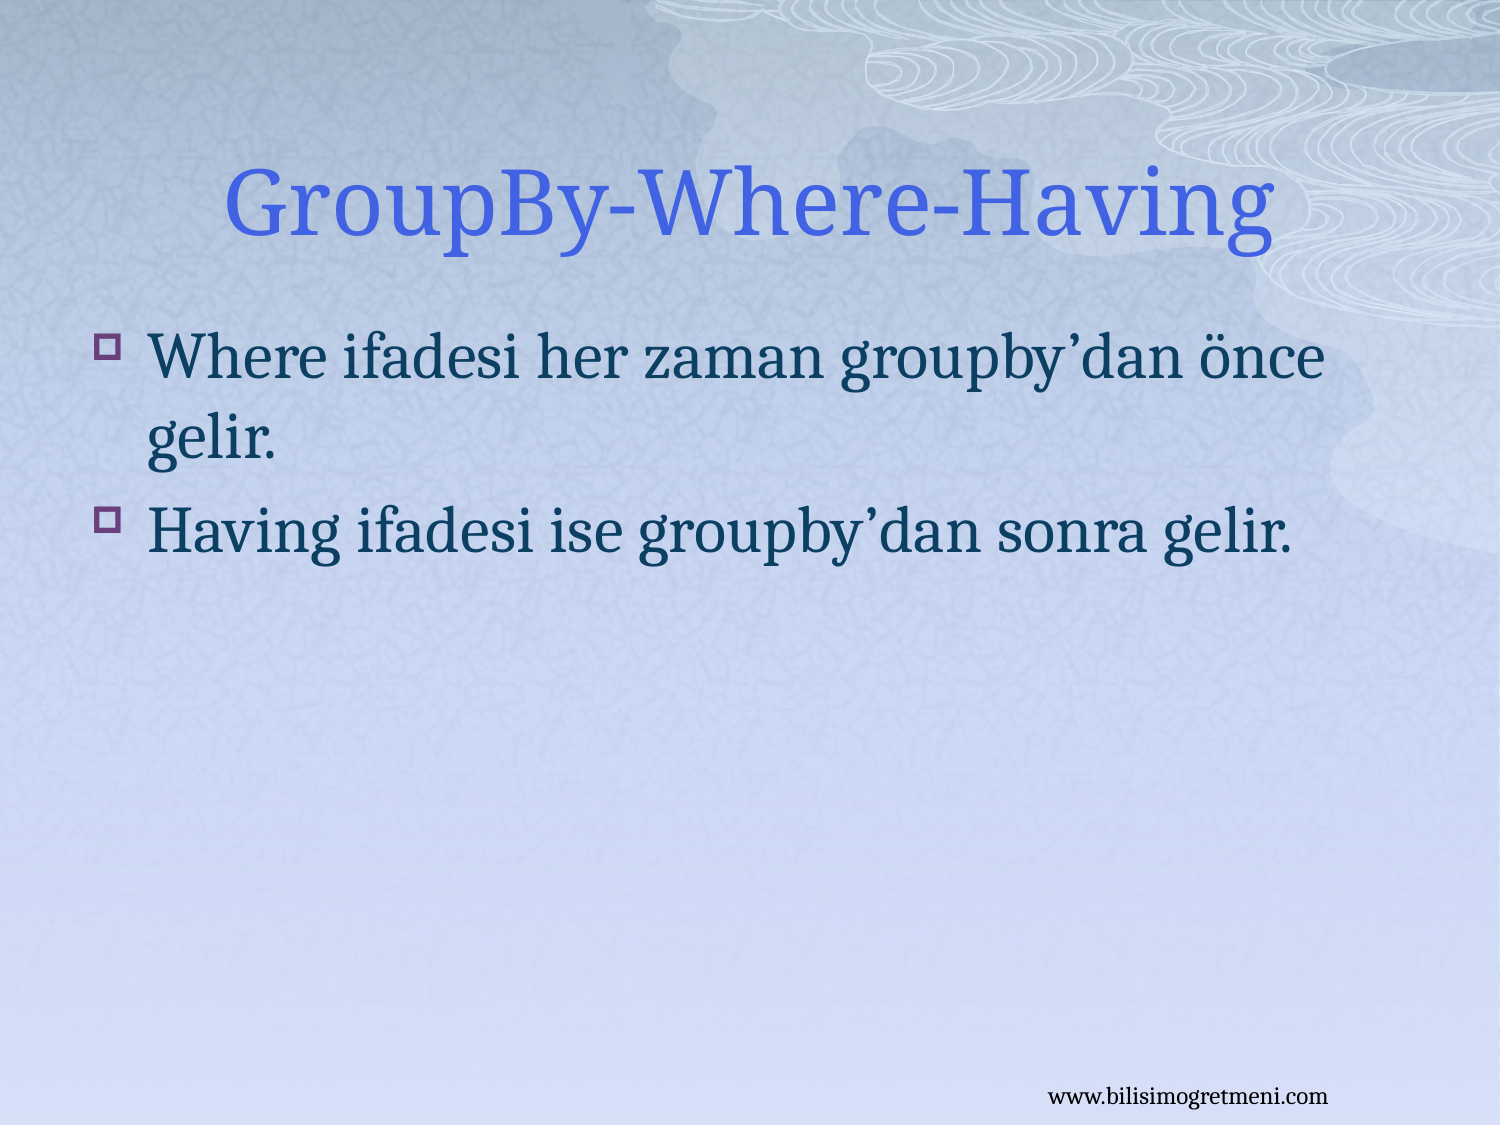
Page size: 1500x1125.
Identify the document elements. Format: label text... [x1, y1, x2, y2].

footer www.bilisimogretmeni.com [992, 1065, 1386, 1125]
title GroupBy-Where-Having [75, 105, 1425, 293]
list Where ifadesi her zaman groupby’dan önce gelir. Having ifadesi ise groupby’dan sonra gelir. [76, 304, 1430, 1032]
